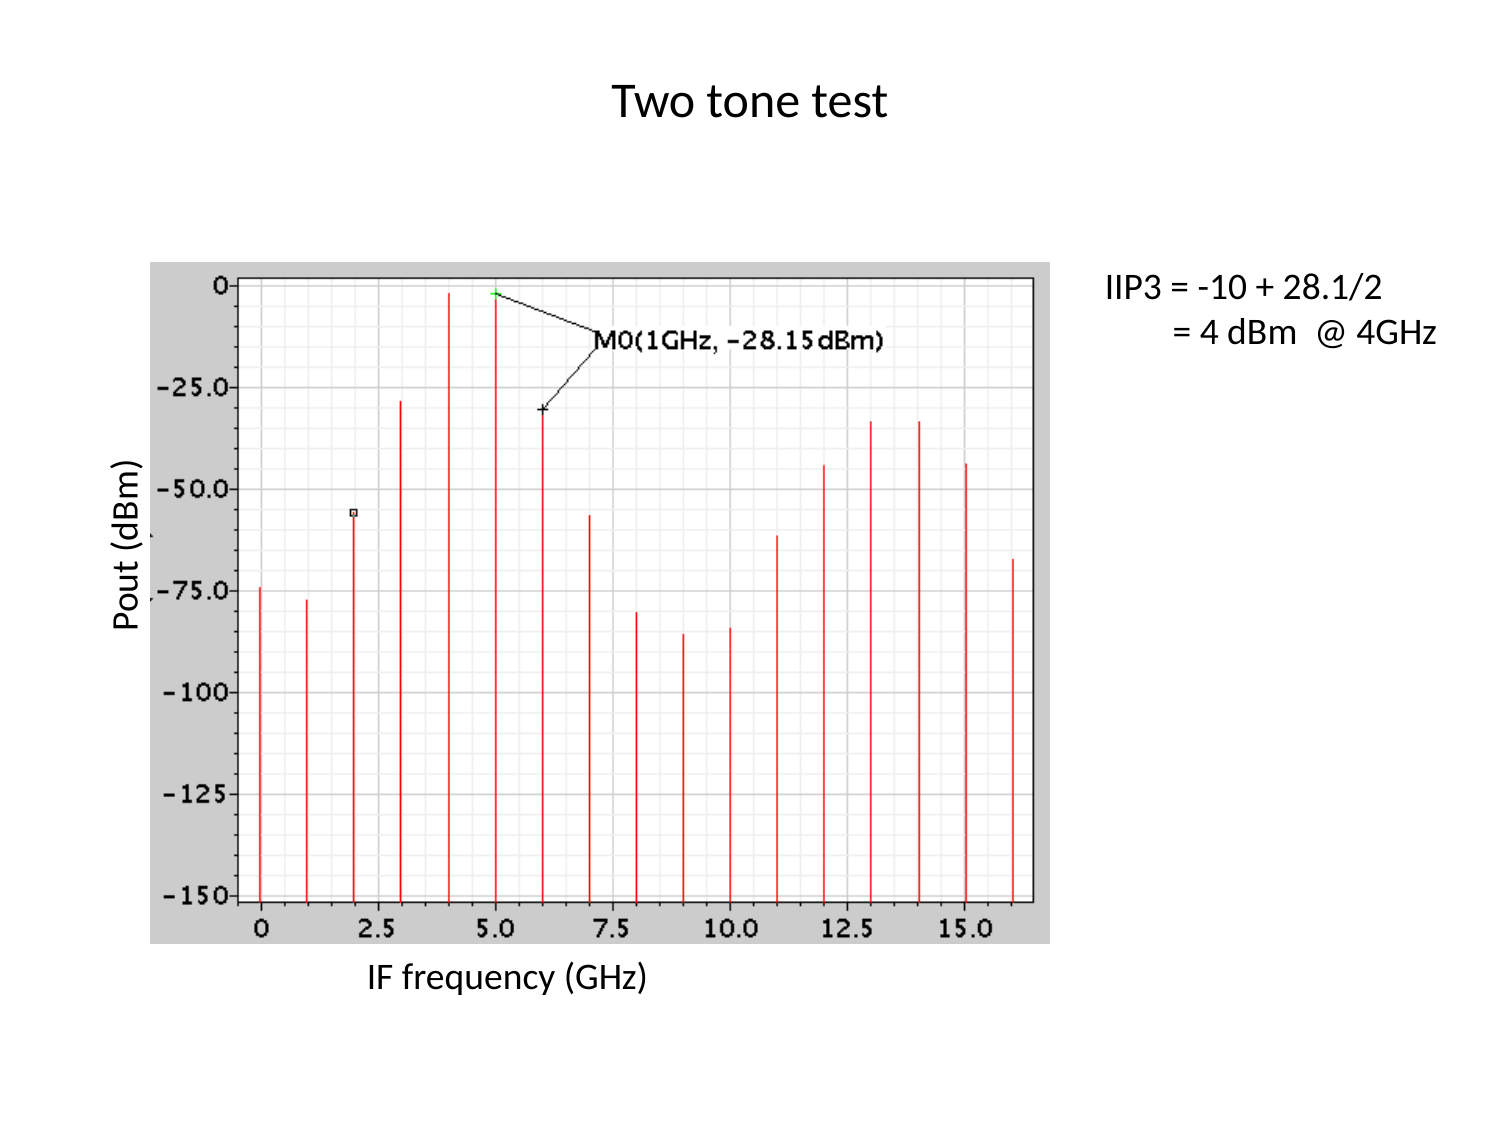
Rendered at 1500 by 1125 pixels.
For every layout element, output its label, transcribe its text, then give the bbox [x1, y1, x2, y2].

picture [149, 262, 1051, 944]
text_box Pout (dBm) [92, 444, 144, 646]
text_box IIP3 = -10 + 28.1/2 = 4 dBm @ 4GHz [1090, 254, 1453, 360]
text_box IF frequency (GHz) [352, 953, 664, 1005]
title Two tone test [75, 45, 1425, 150]
